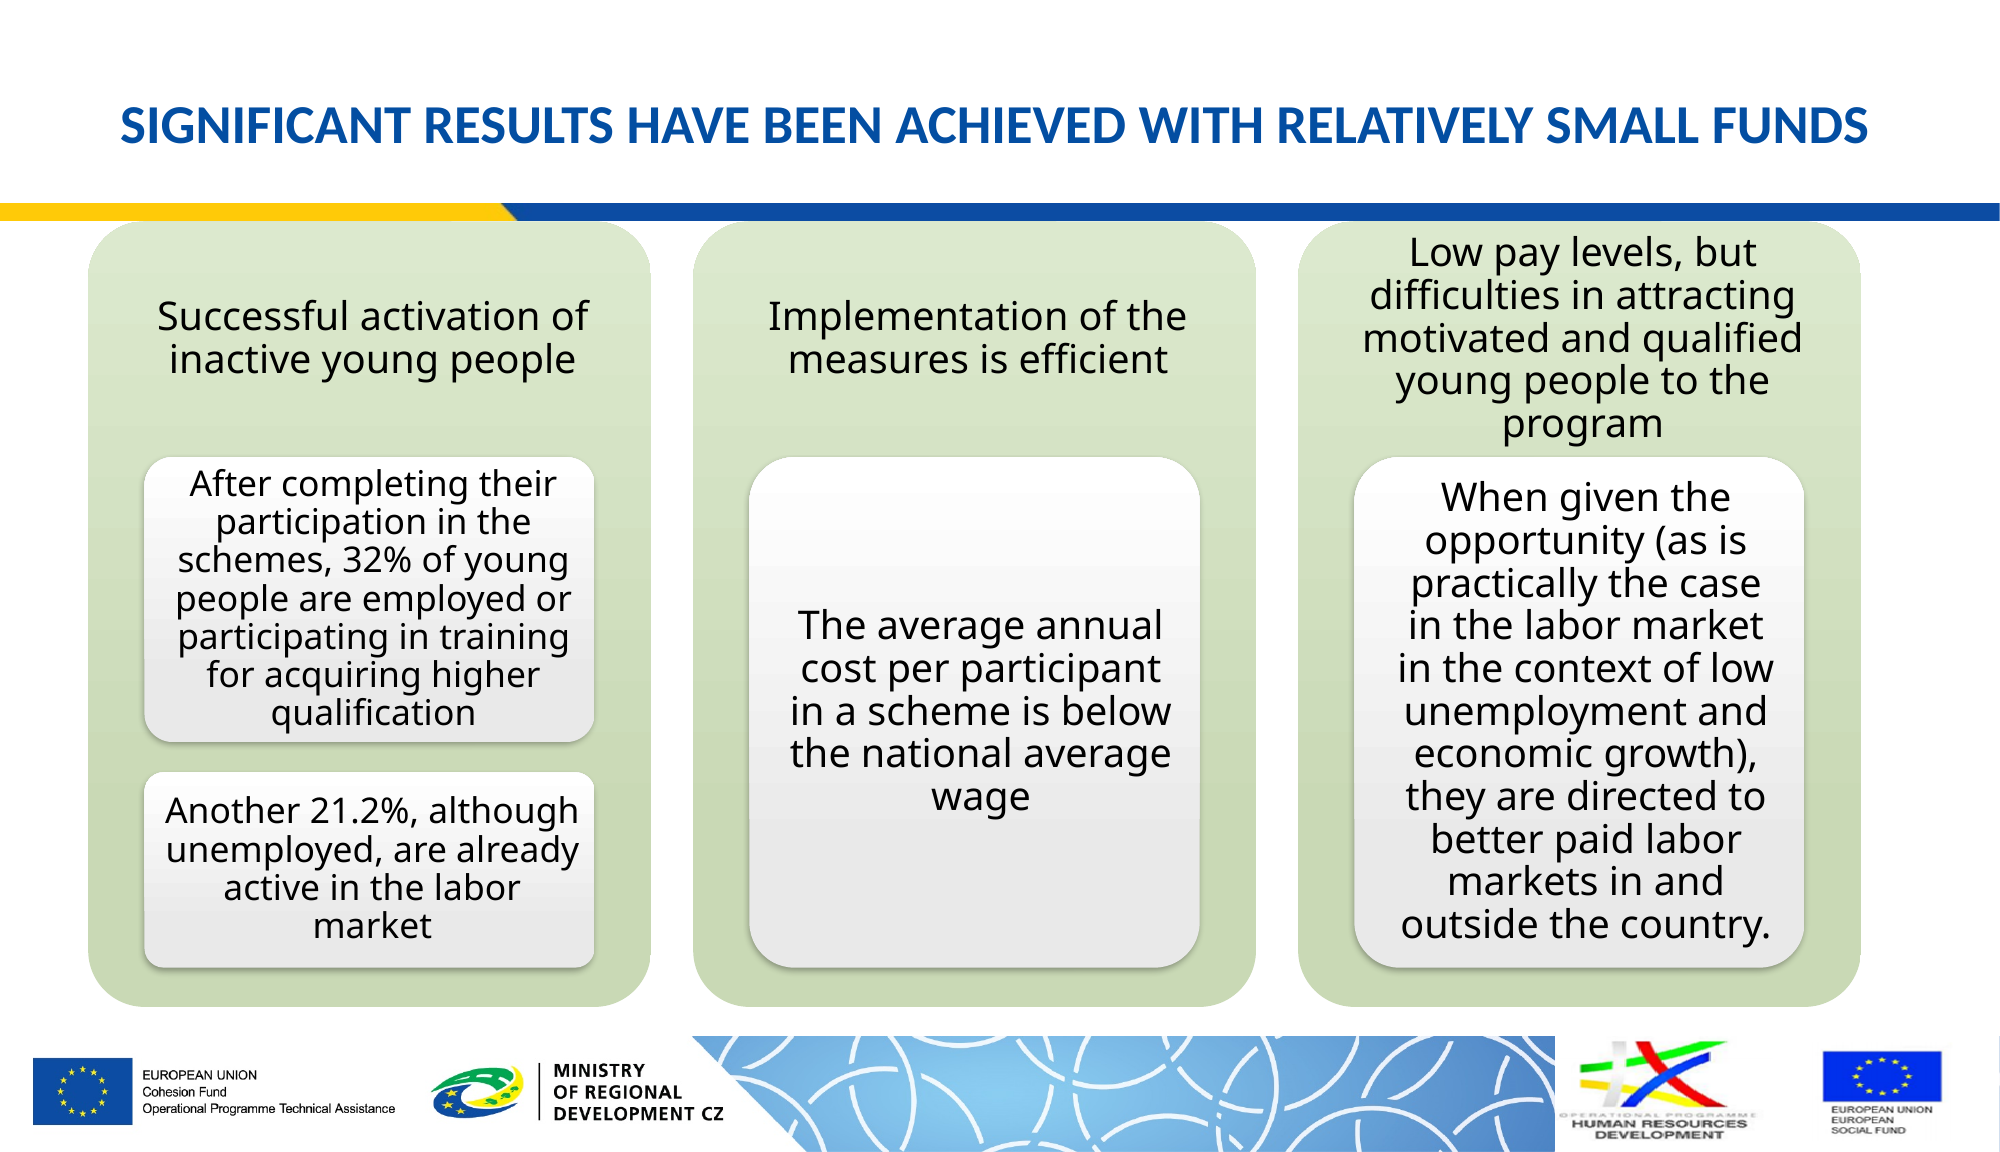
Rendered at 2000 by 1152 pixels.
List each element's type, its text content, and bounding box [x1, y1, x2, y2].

picture [0, 203, 2000, 221]
picture [0, 1036, 2000, 1152]
title SIGNIFICANT RESULTS HAVE BEEN ACHIEVED WITH RELATIVELY SMALL FUNDS [99, 46, 1900, 198]
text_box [87, 221, 1862, 1008]
